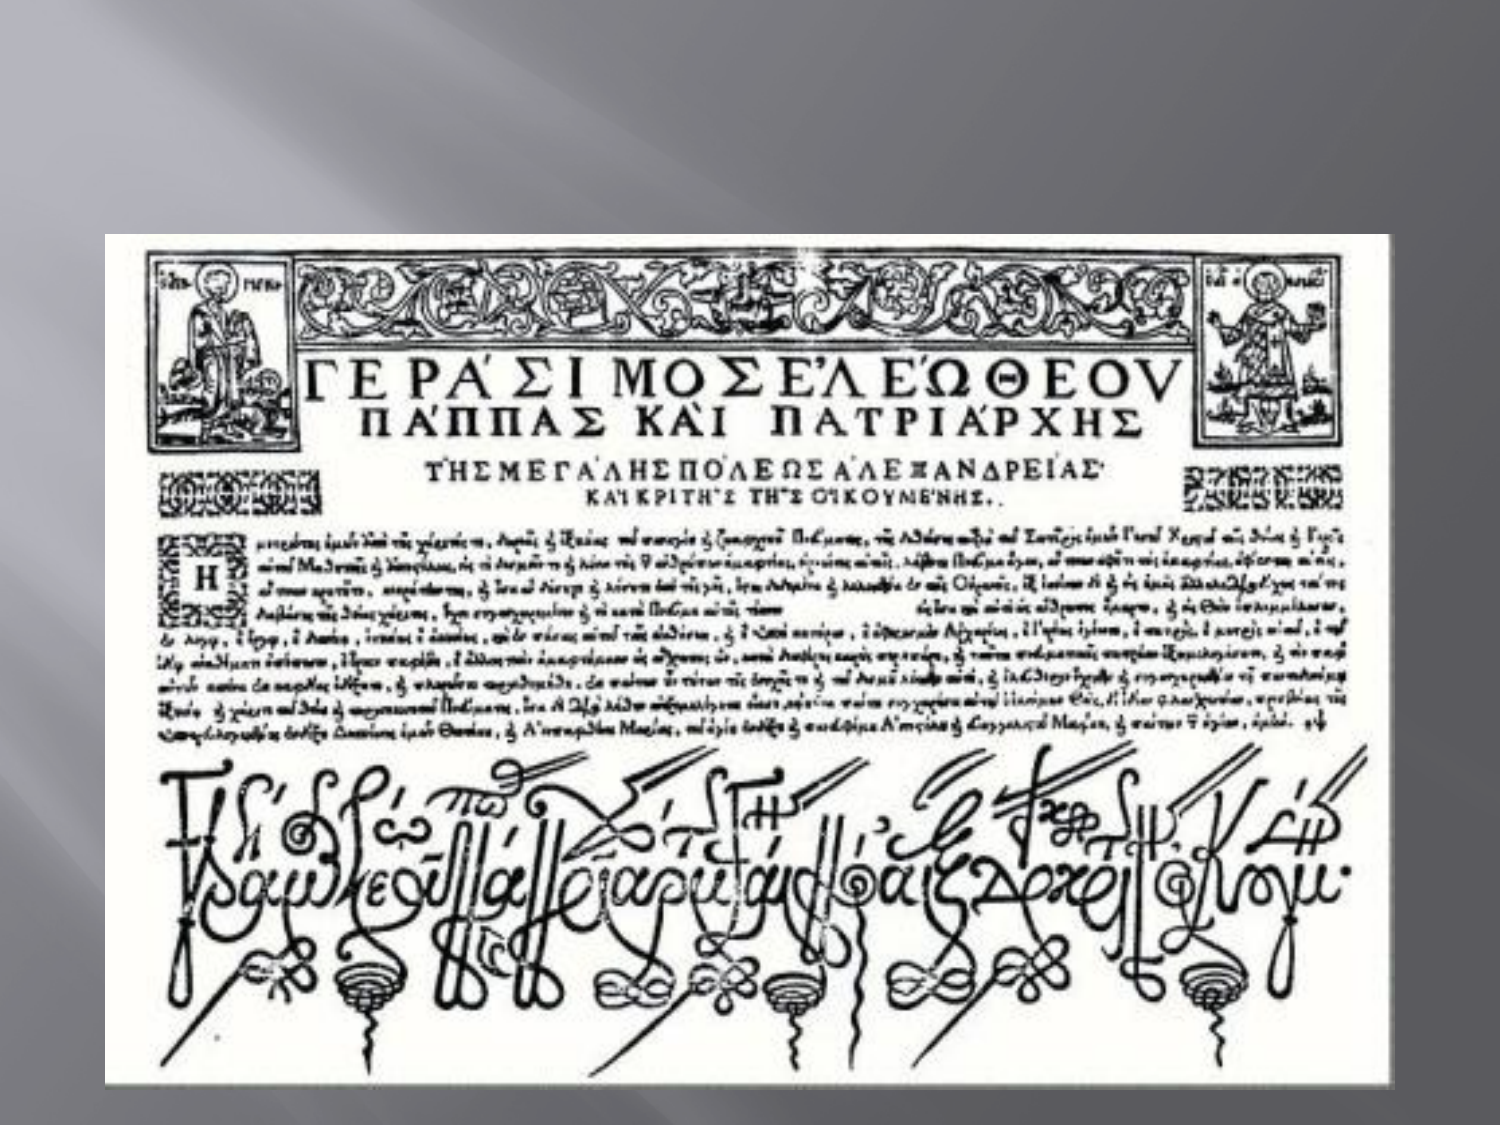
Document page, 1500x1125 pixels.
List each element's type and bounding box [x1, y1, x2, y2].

list [105, 234, 1395, 1091]
